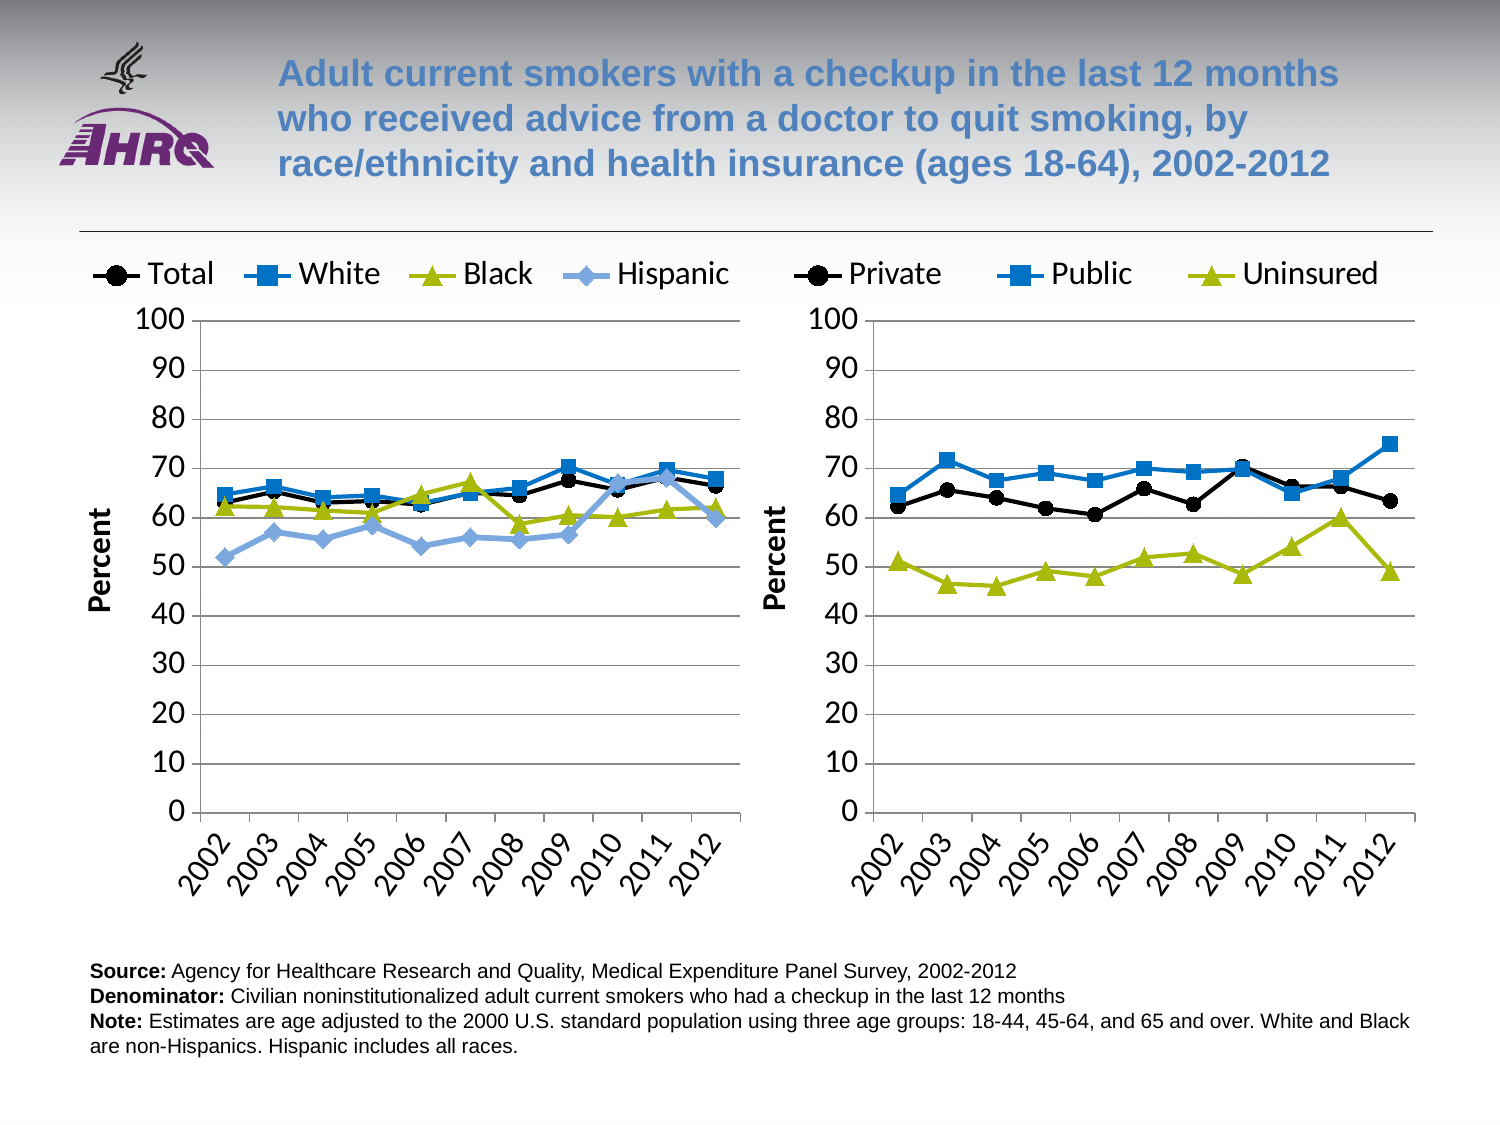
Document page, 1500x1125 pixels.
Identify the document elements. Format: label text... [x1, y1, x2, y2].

picture [0, 0, 1500, 1125]
title Adult current smokers with a checkup in the last 12 months who received advice from a doctor to quit smoking, by race/ethnicity and health insurance (ages 18-64), 2002-2012 [262, 45, 1425, 188]
text_box Source: Agency for Healthcare Research and Quality, Medical Expenditure Panel Survey, 2002-2012 Denominator: Civilian noninstitutionalized adult current smokers who had a checkup in the last 12 months Note: Estimates are age adjusted to the 2000 U.S. standard population using three age groups: 18-44, 45-64, and 65 and over. White and Black are non-Hispanics. Hispanic includes all races. [74, 949, 1425, 1065]
chart [74, 239, 1426, 931]
